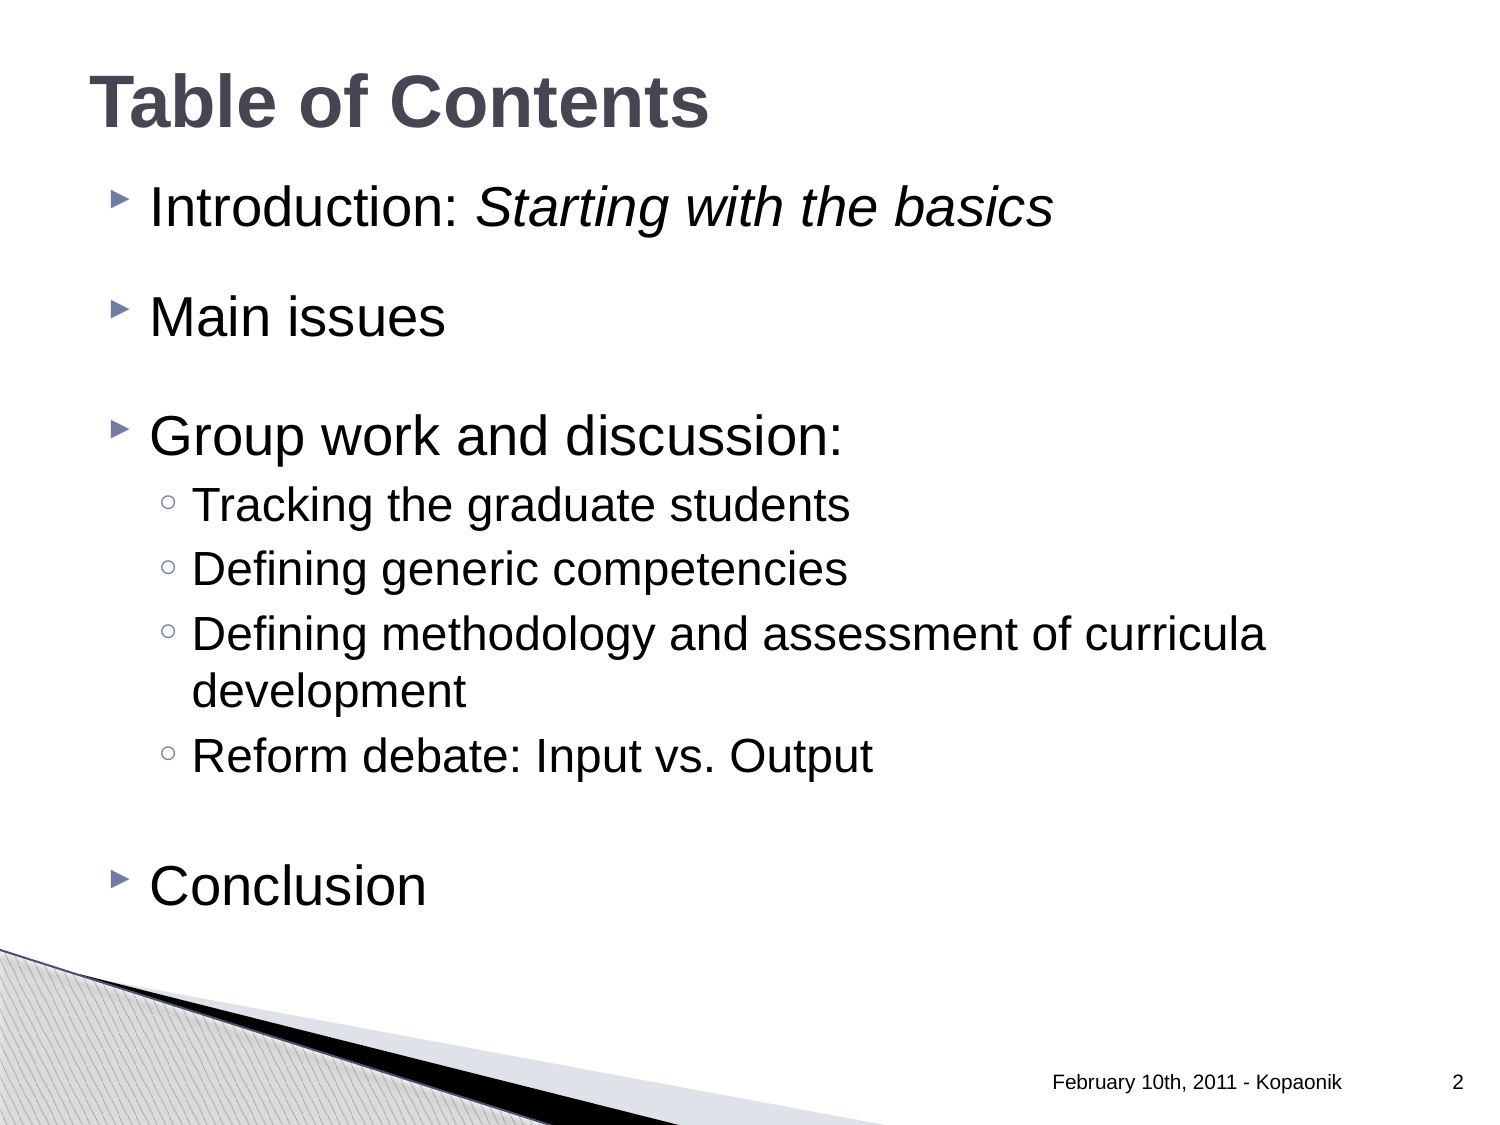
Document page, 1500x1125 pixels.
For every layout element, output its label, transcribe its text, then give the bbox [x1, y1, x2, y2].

list Introduction: Starting with the basics Main issues Group work and discussion: Tracking the graduate students Defining generic competencies Defining methodology and assessment of curricula development Reform debate: Input vs. Output Conclusion [75, 162, 1425, 986]
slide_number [1037, 1051, 1418, 1112]
title Table of Contents [75, 45, 1425, 150]
slide_number 2 [1418, 1051, 1479, 1112]
